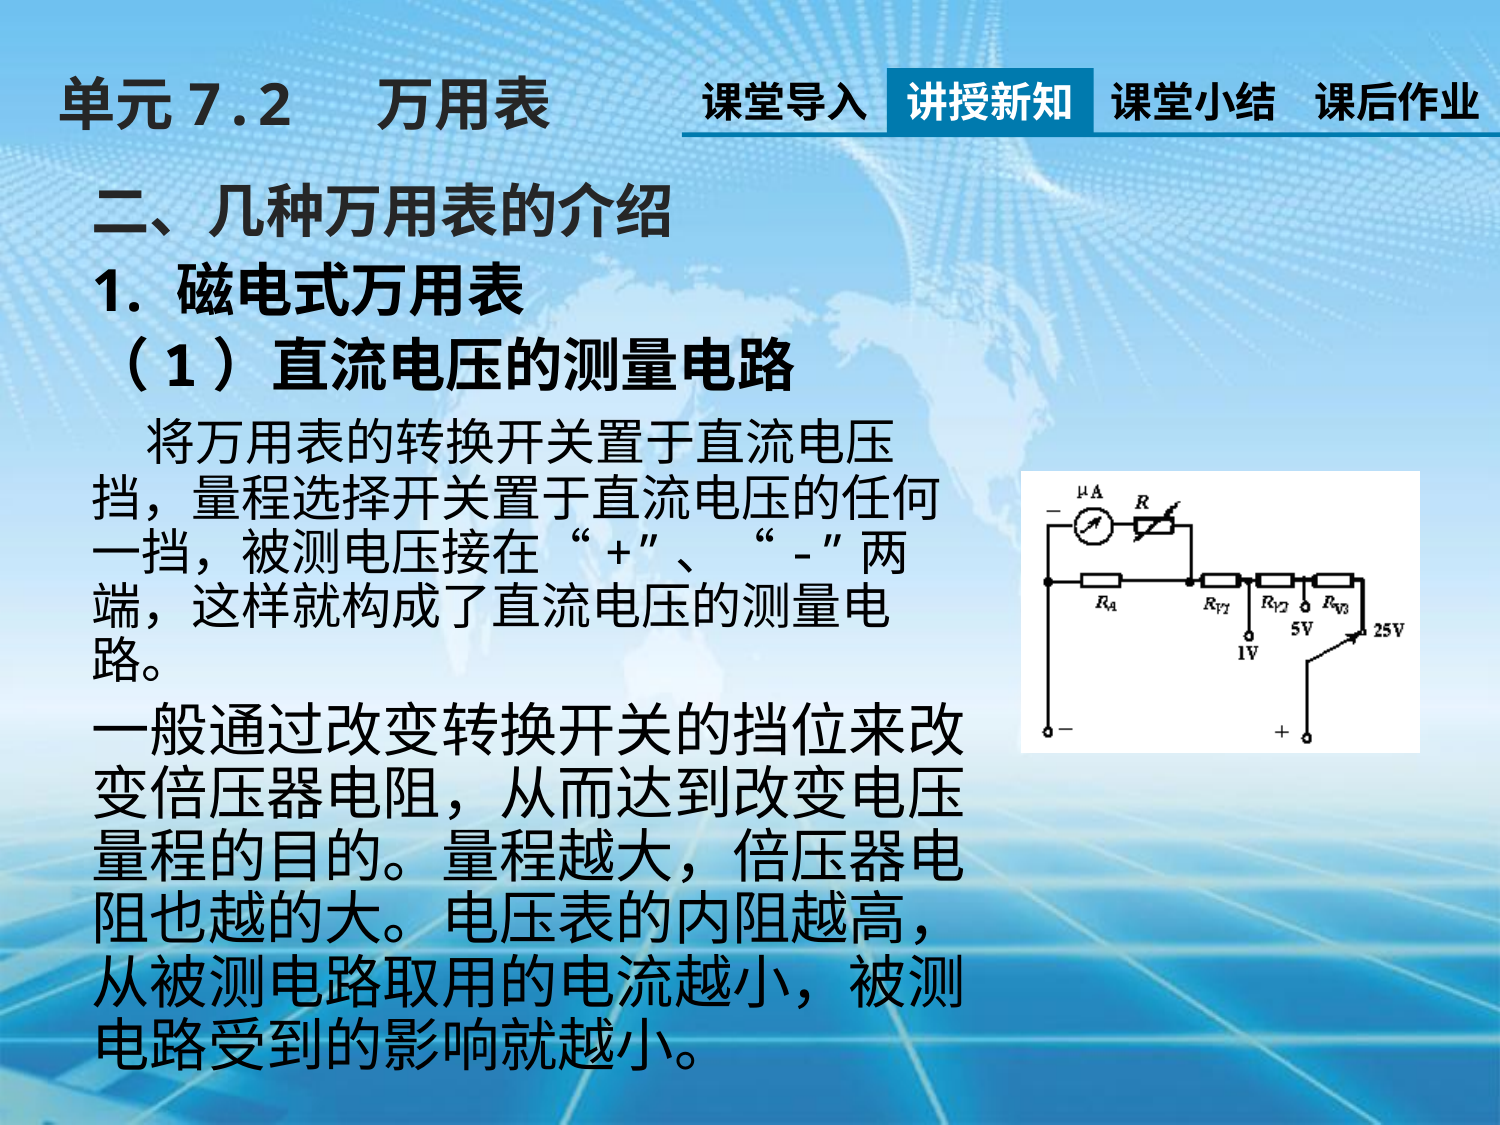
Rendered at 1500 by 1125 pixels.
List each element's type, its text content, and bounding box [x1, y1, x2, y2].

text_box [42, 59, 1500, 146]
text_box 二、几种万用表的介绍 [76, 167, 1356, 252]
text_box 磁电式万用表 （1）直流电压的测量电路 将万用表的转换开关置于直流电压挡，量程选择开关置于直流电压的任何一挡，被测电压接在“+”、“-”两端，这样就构成了直流电压的测量电路。 一般通过改变转换开关的挡位来改变倍压器电阻，从而达到改变电压量程的目的。量程越大，倍压器电阻也越的大。电压表的内阻越高，从被测电路取用的电流越小，被测电路受到的影响就越小。 [76, 253, 991, 899]
picture [0, 0, 1500, 1125]
